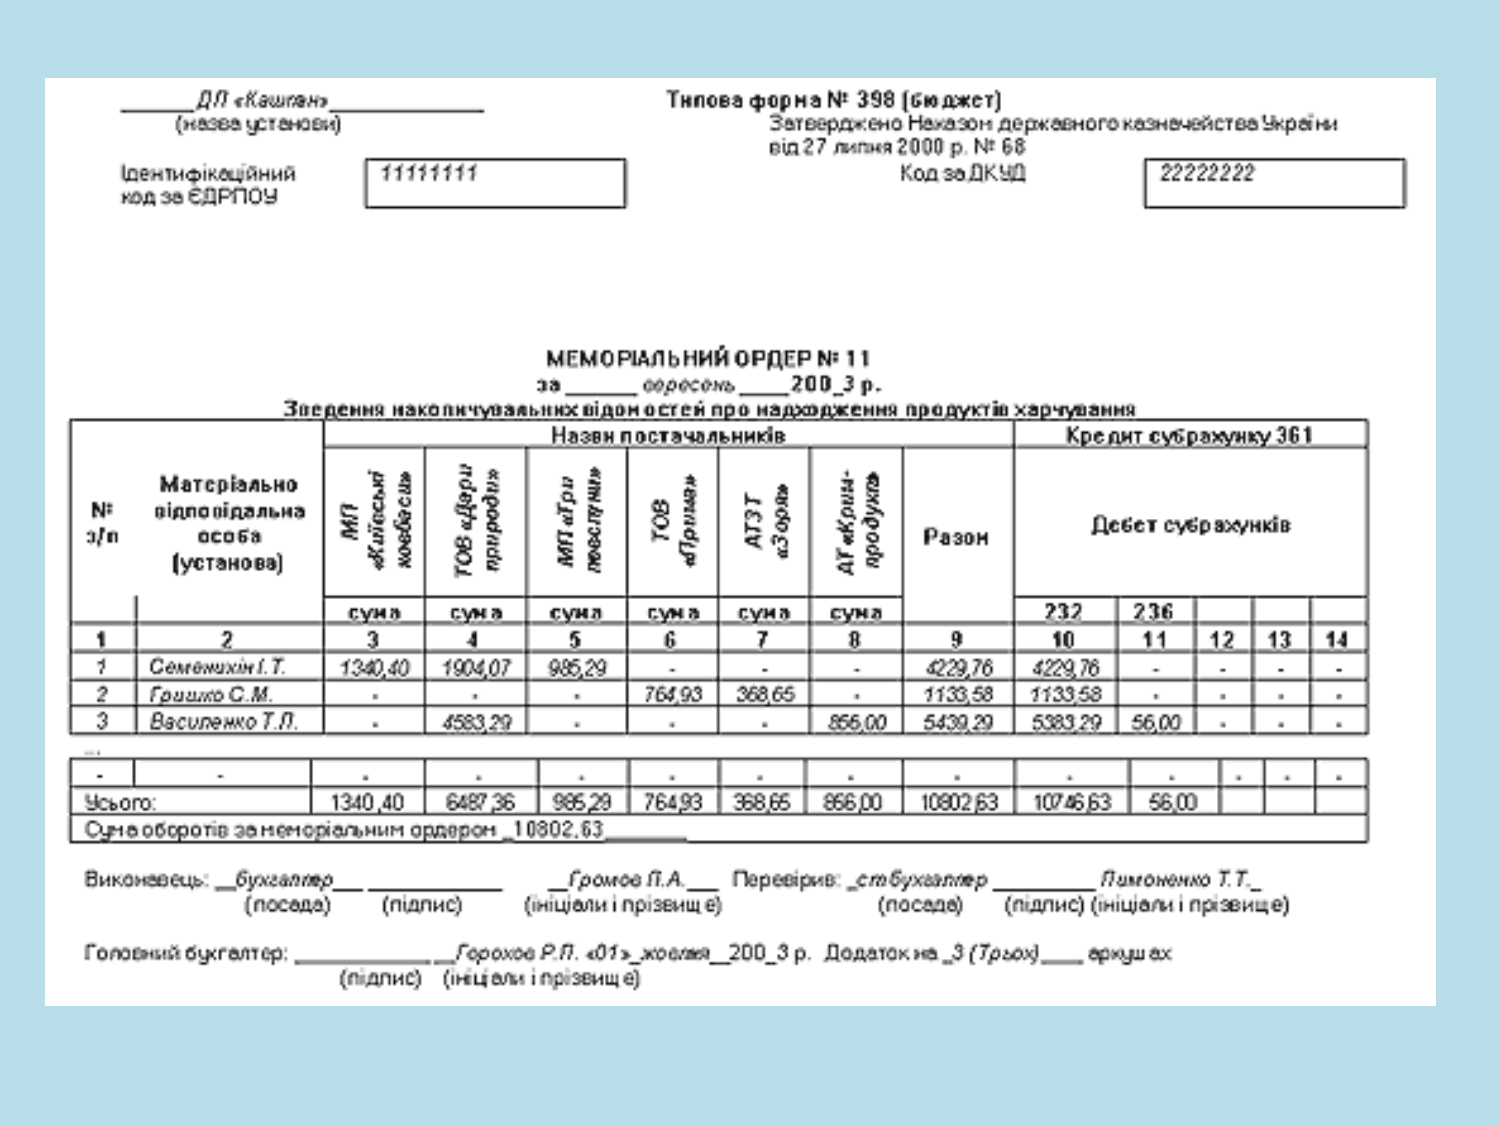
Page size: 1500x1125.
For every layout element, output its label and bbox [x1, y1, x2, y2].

picture [44, 77, 1436, 1006]
